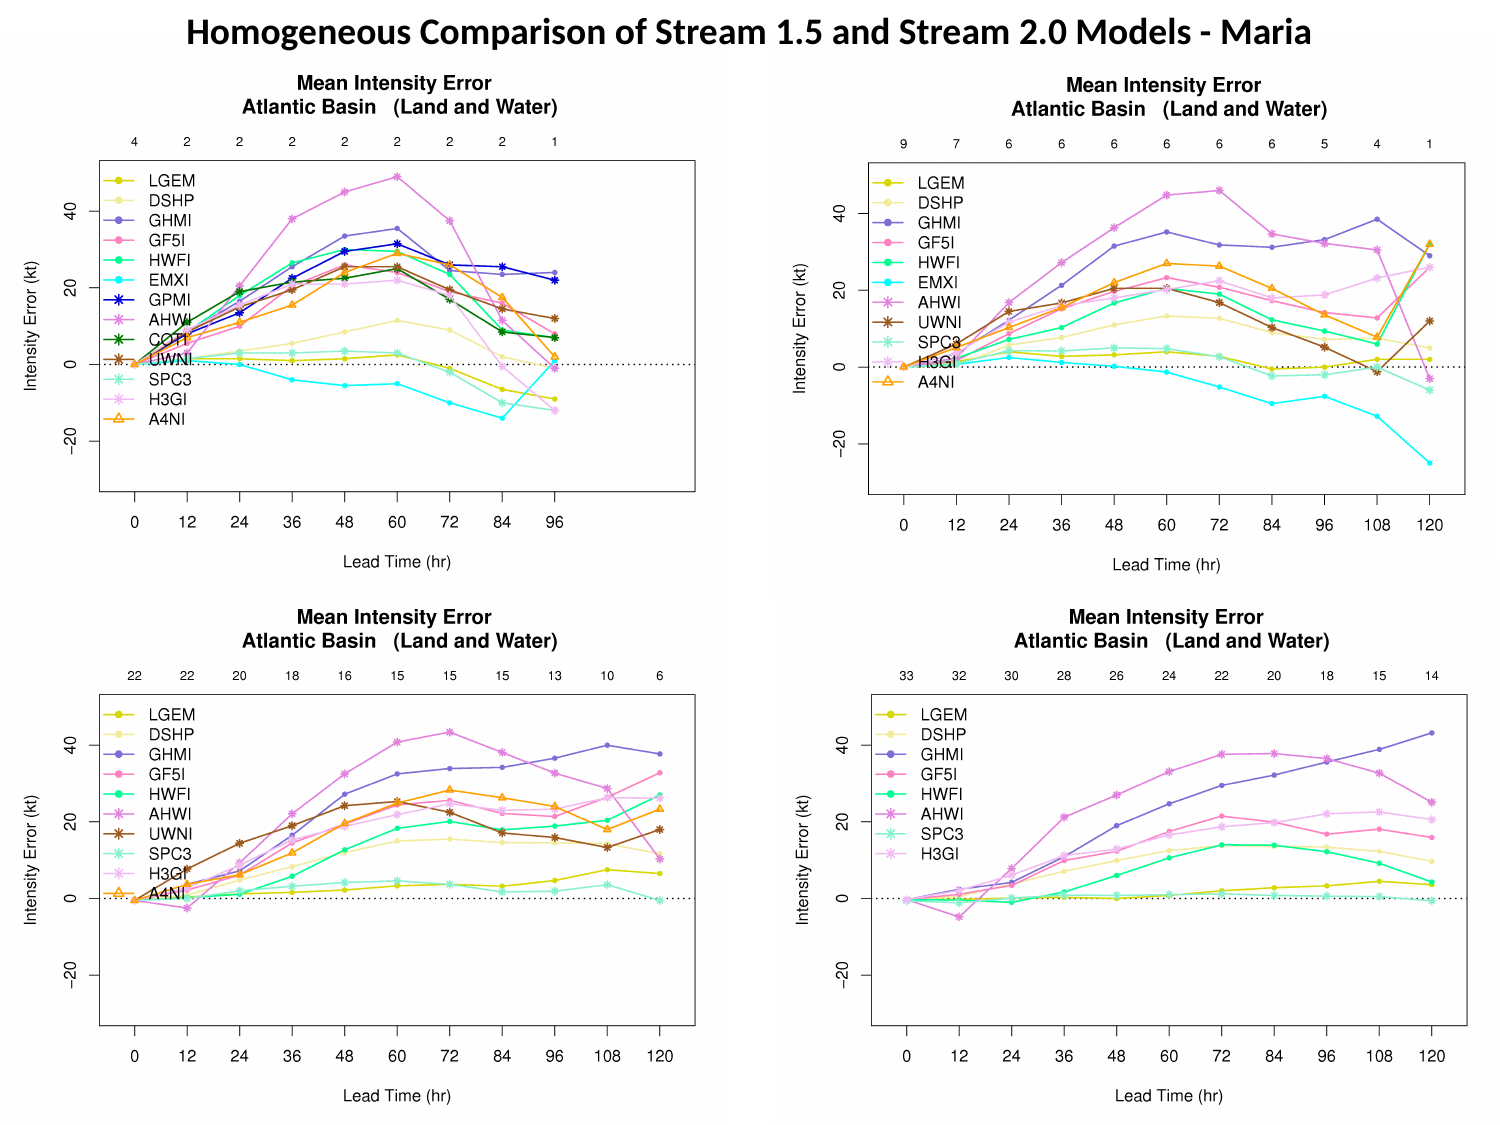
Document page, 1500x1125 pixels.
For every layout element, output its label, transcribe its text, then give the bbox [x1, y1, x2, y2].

text_box Homogeneous Comparison of Stream 1.5 and Stream 2.0 Models - Maria [0, 0, 1500, 60]
picture [0, 28, 729, 1125]
picture [769, 30, 1500, 1125]
